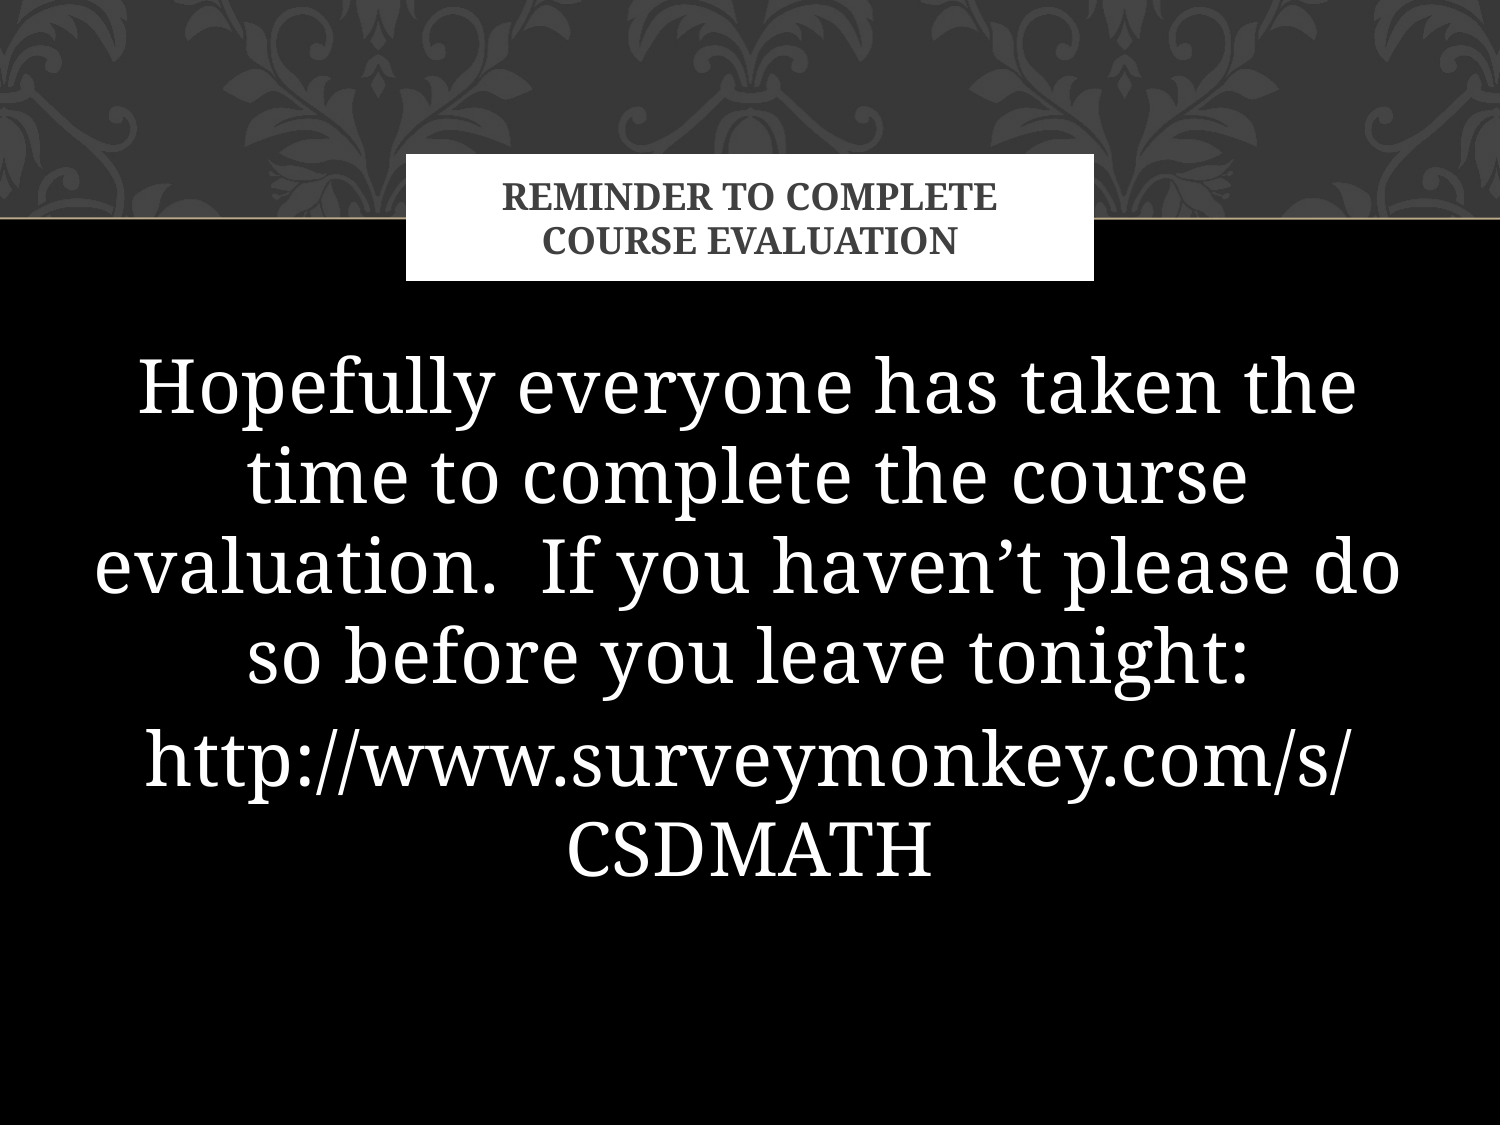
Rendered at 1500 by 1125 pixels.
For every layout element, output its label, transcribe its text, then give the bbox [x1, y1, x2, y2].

list Hopefully everyone has taken the time to complete the course evaluation. If you haven’t please do so before you leave tonight: http://www.surveymonkey.com/s/CSDMATH [75, 331, 1425, 1000]
title Reminder to complete Course evaluation [406, 154, 1094, 281]
